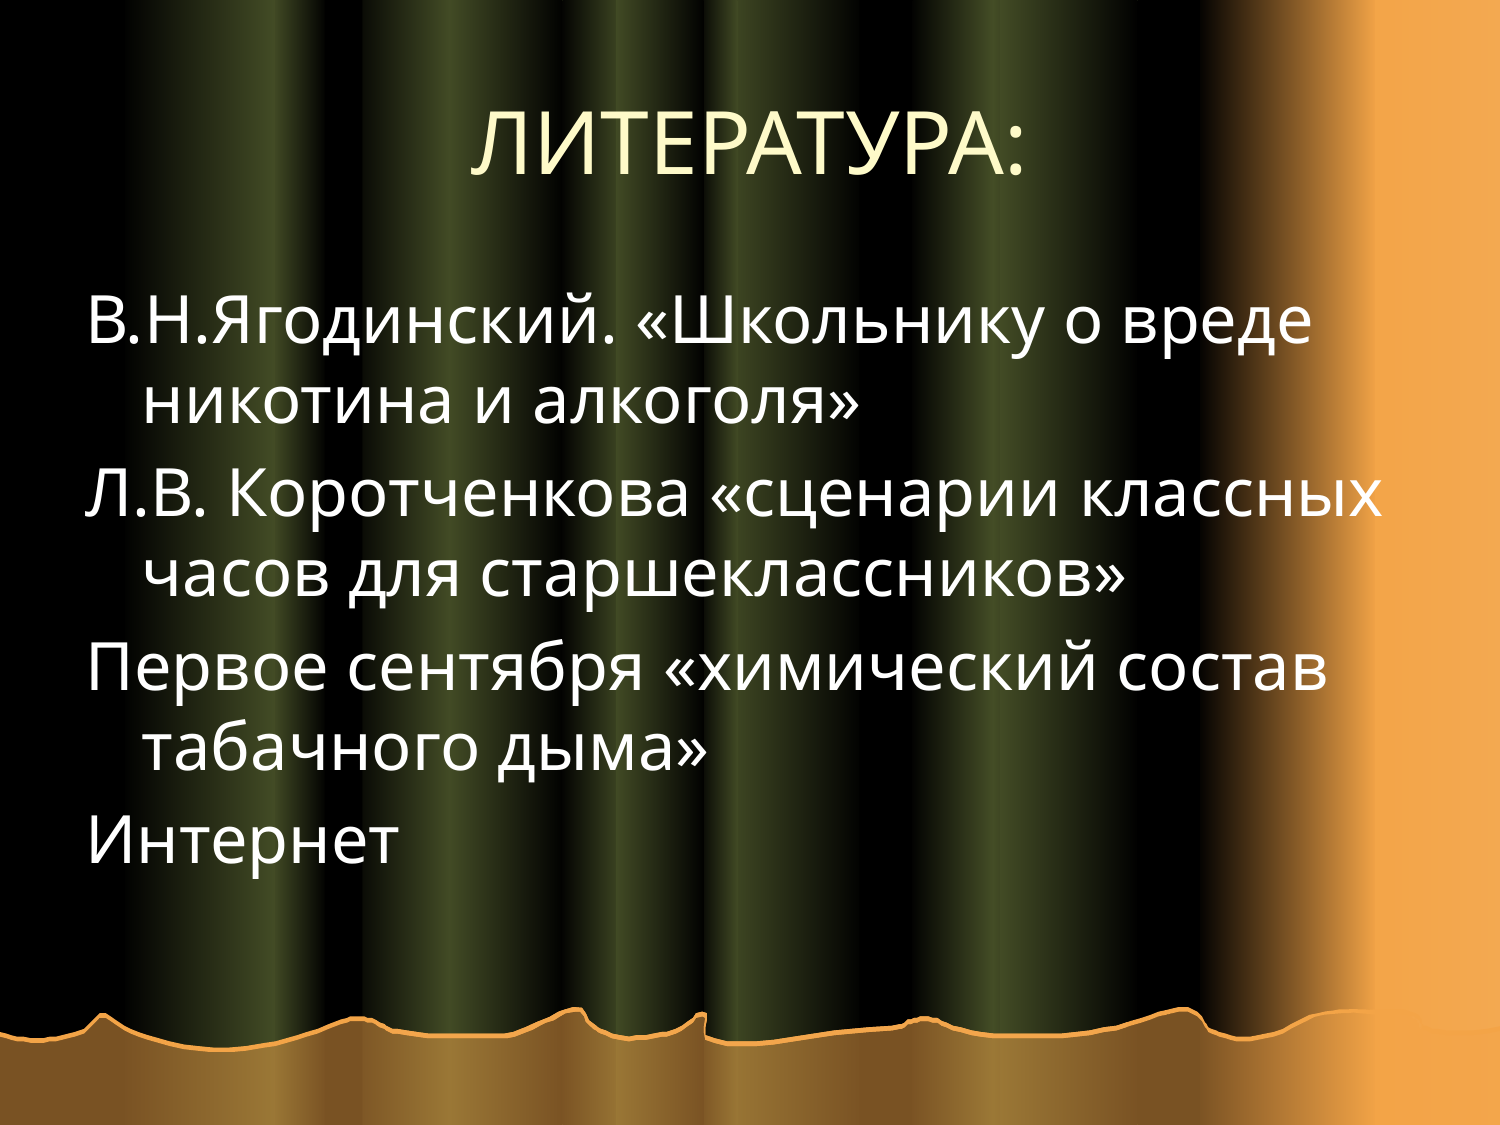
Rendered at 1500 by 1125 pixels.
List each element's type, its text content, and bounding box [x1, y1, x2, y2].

list В.Н.Ягодинский. «Школьнику о вреде никотина и алкоголя» Л.В. Коротченкова «сценарии классных часов для старшеклассников» Первое сентября «химический состав табачного дыма» Интернет [70, 269, 1421, 1013]
title ЛИТЕРАТУРА: [74, 45, 1426, 233]
